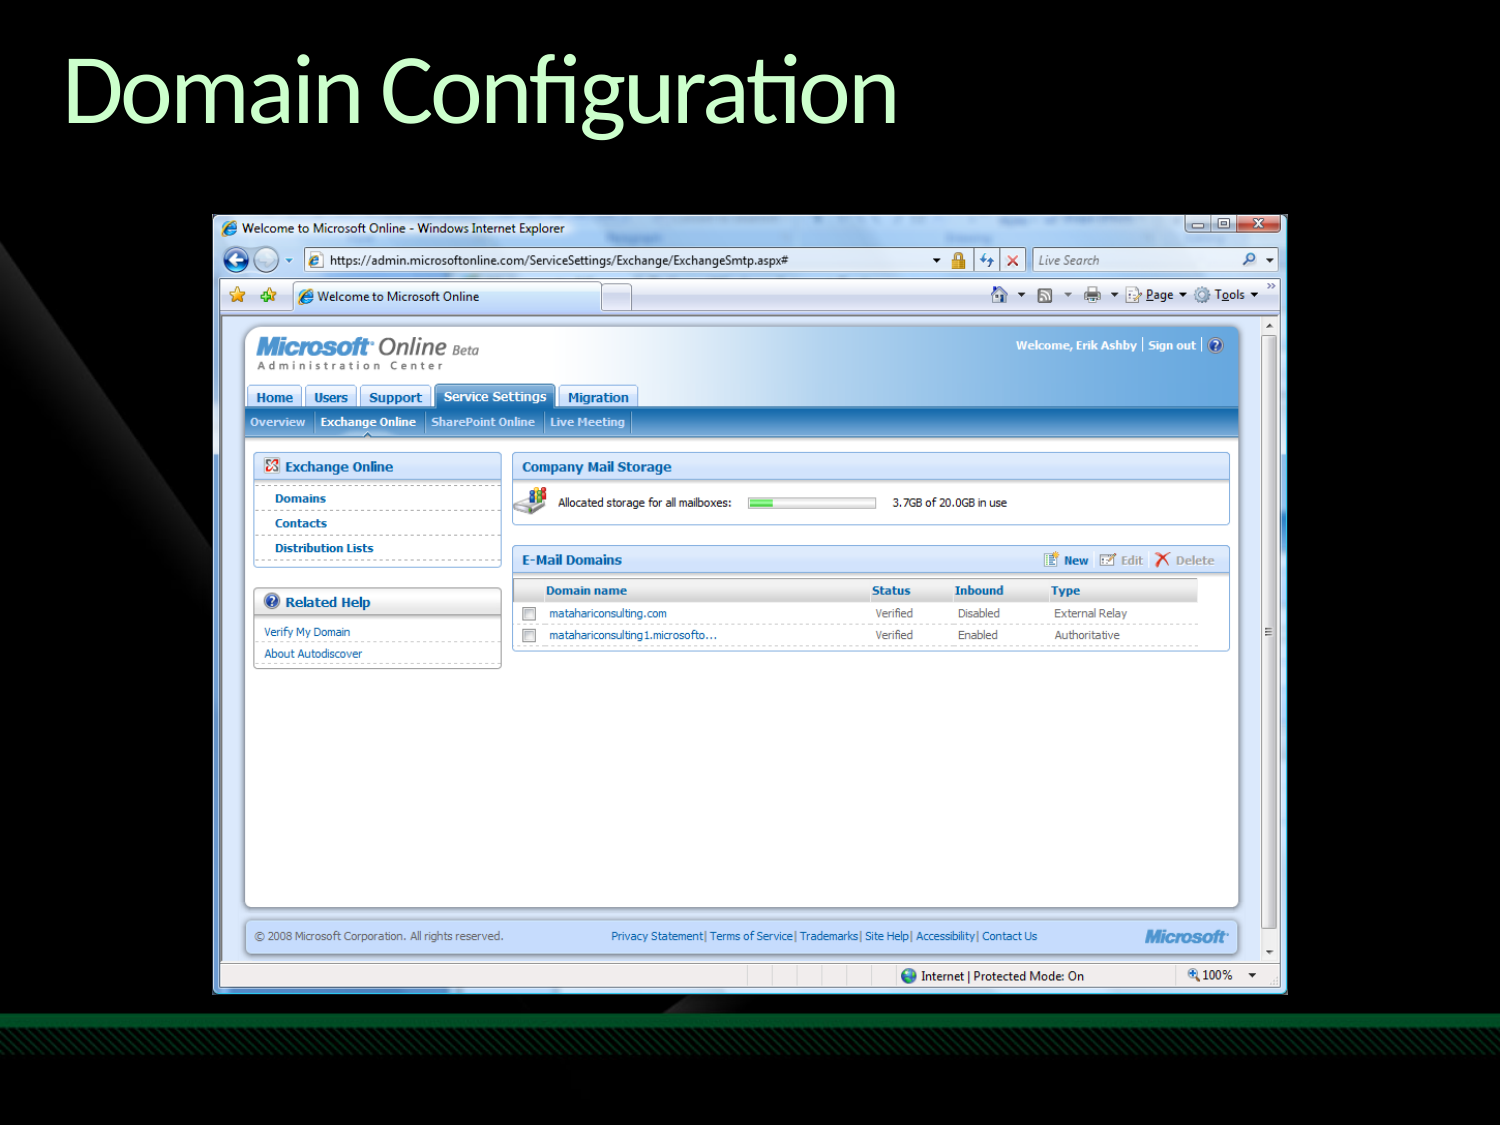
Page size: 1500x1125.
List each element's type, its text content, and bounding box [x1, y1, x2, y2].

picture [0, 0, 1500, 1125]
title Domain Configuration [62, 37, 1438, 147]
